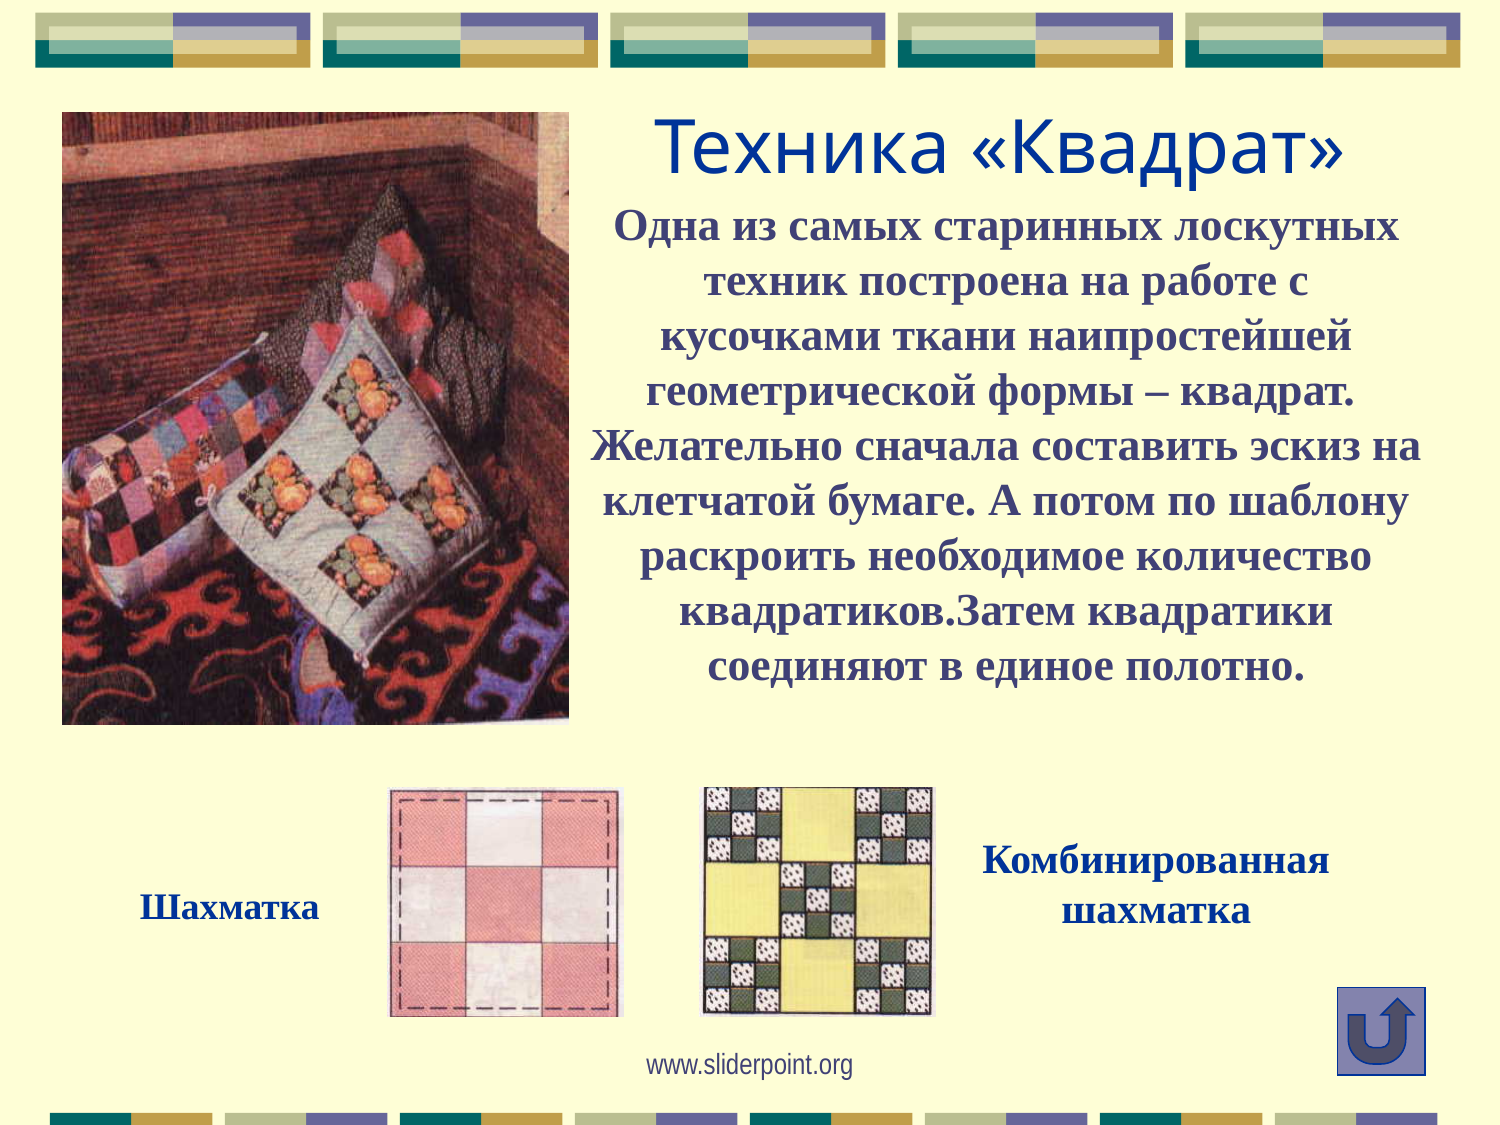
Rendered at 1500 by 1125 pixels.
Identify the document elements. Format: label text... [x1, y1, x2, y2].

text_box [1337, 987, 1425, 1075]
text_box Одна из самых старинных лоскутных техник построена на работе с кусочками ткани наипростейшей геометрической формы – квадрат. Желательно сначала составить эскиз на клетчатой бумаге. А потом по шаблону раскроить необходимое количество квадратиков.Затем квадратики соединяют в единое полотно. [575, 187, 1438, 698]
footer www.sliderpoint.org [512, 1012, 988, 1088]
picture [62, 112, 569, 726]
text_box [124, 787, 624, 1017]
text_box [699, 787, 1363, 1017]
title Техника «Квадрат» [612, 99, 1388, 187]
